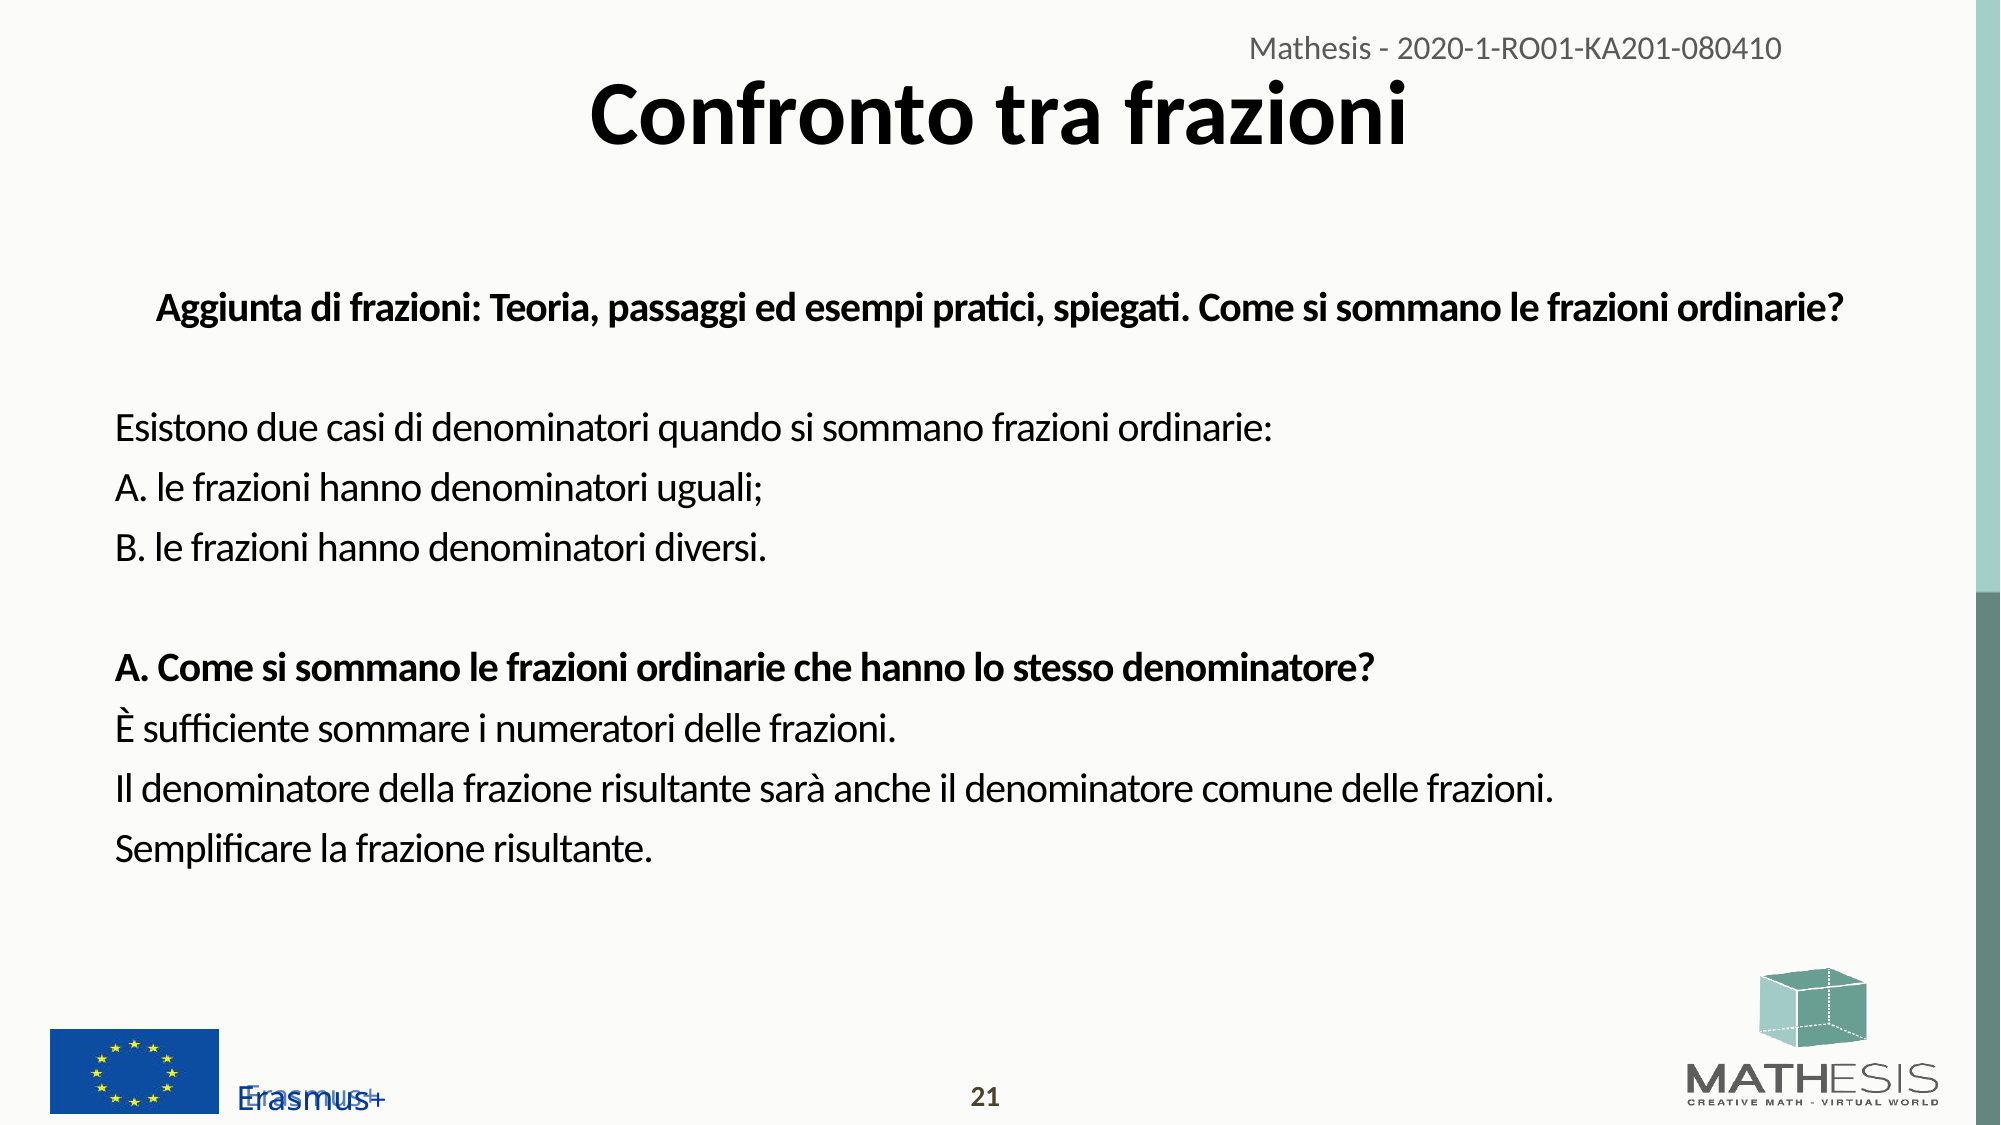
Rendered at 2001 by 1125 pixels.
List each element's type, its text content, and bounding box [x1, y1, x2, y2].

list Aggiunta di frazioni: Teoria, passaggi ed esempi pratici, spiegati. Come si sommano le frazioni ordinarie? Esistono due casi di denominatori quando si sommano frazioni ordinarie: A. le frazioni hanno denominatori uguali; B. le frazioni hanno denominatori diversi. A. Come si sommano le frazioni ordinarie che hanno lo stesso denominatore? È sufficiente sommare i numeratori delle frazioni. Il denominatore della frazione risultante sarà anche il denominatore comune delle frazioni. Semplificare la frazione risultante. [99, 262, 1900, 1005]
picture [50, 1029, 219, 1114]
title Confronto tra frazioni [99, 45, 1900, 233]
